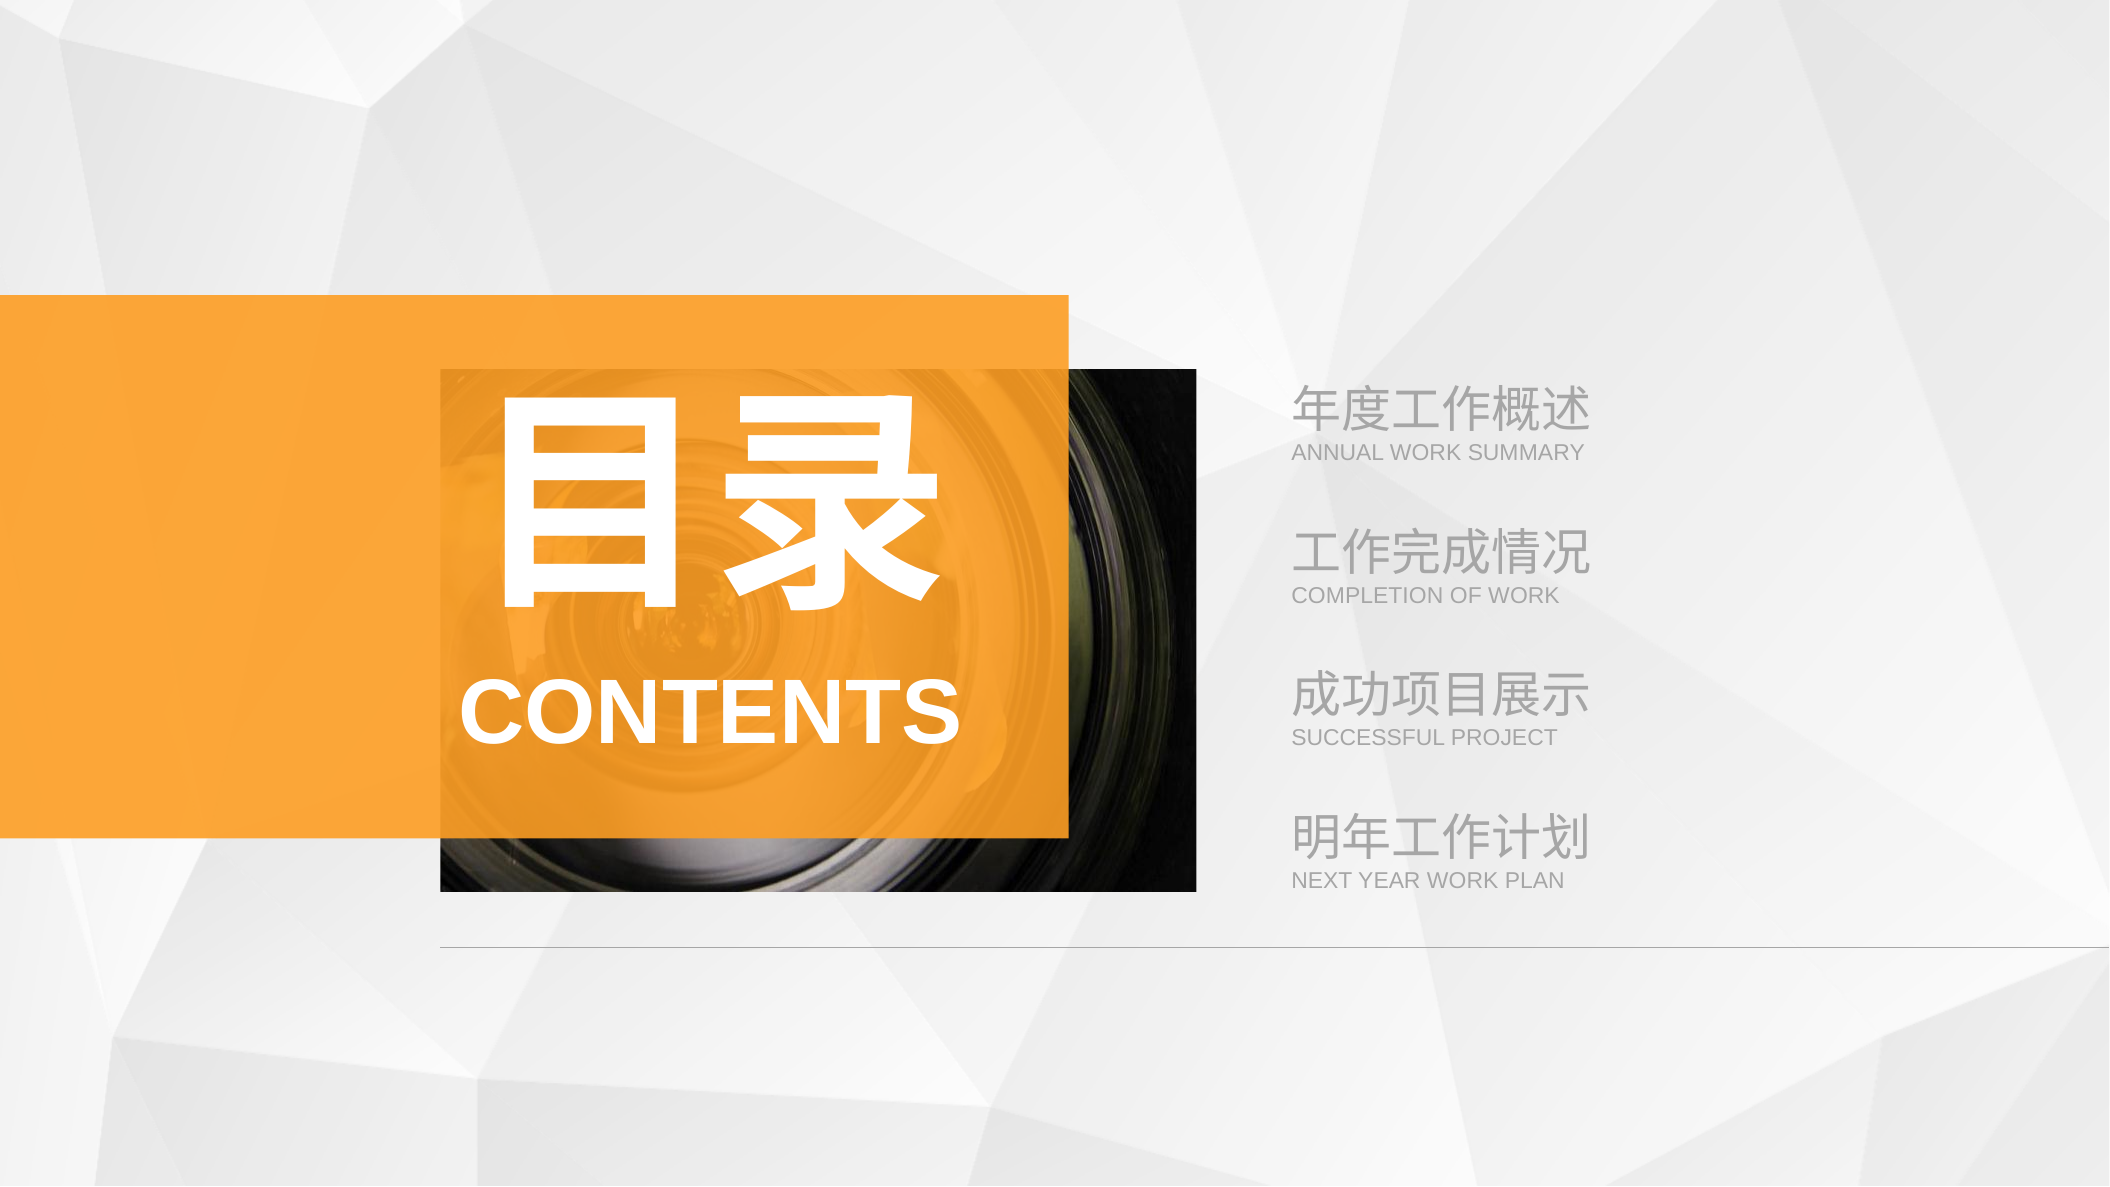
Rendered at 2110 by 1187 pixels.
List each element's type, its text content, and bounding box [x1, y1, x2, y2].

text_box [439, 368, 1197, 892]
text_box 目录 [458, 348, 964, 637]
text_box CONTENTS [440, 651, 982, 762]
text_box [0, 294, 1070, 839]
picture [0, 0, 2110, 1186]
